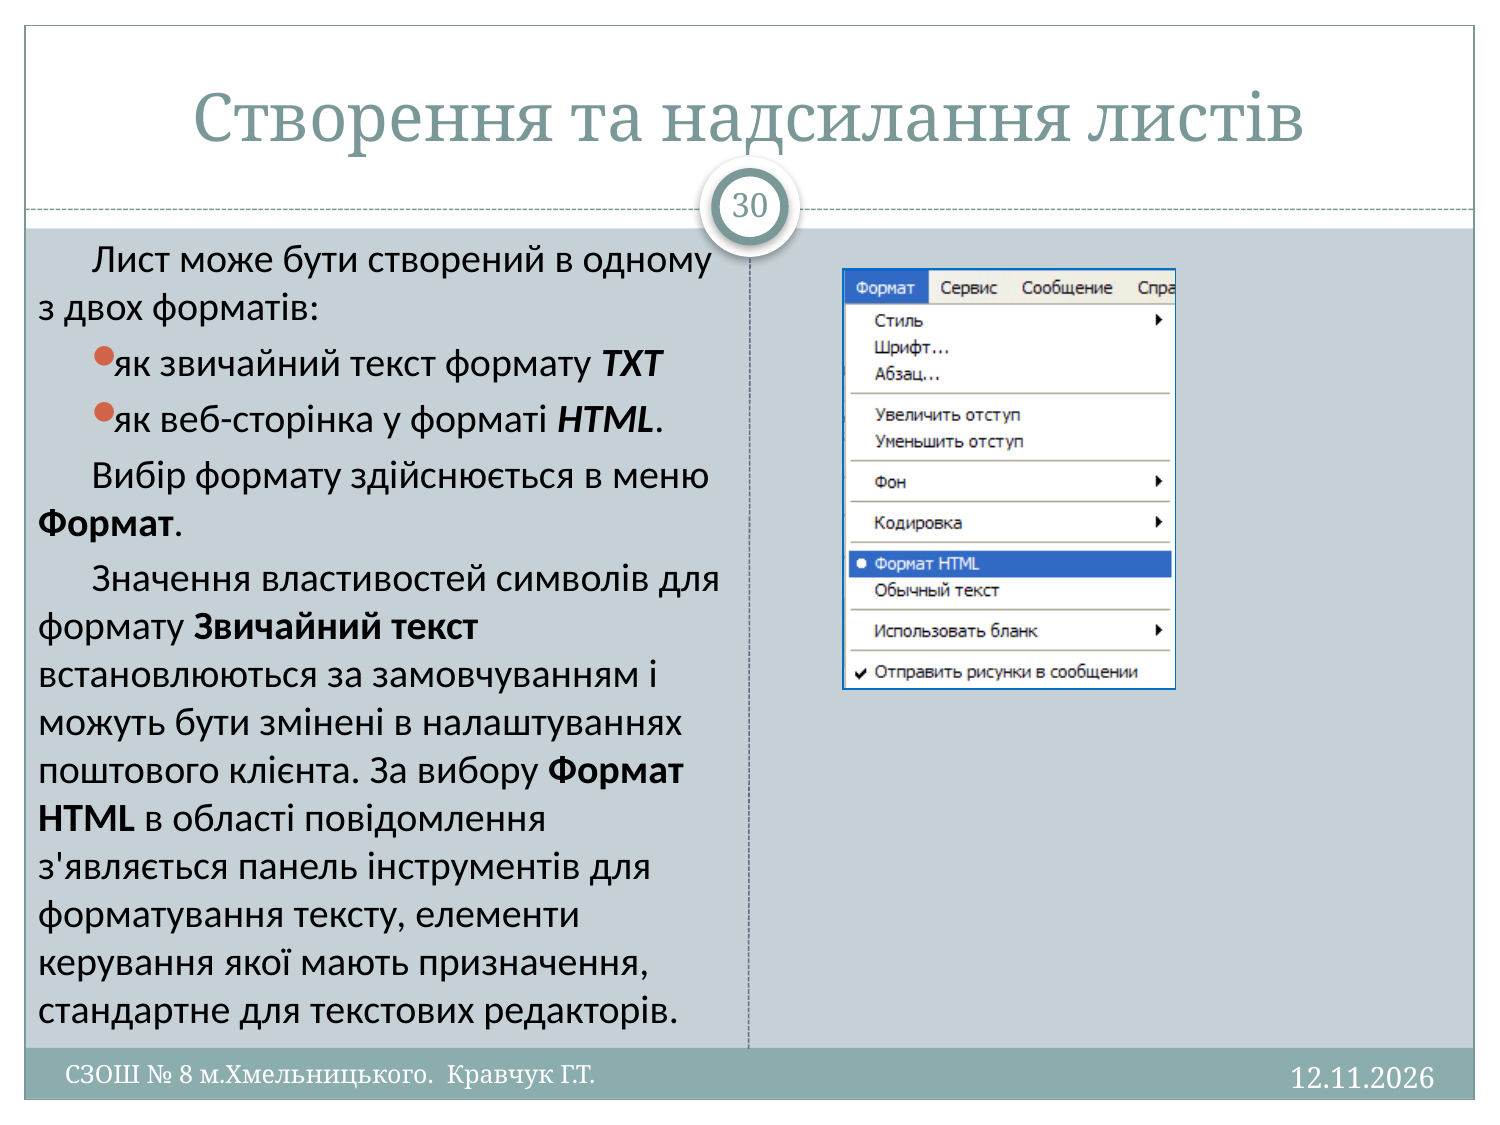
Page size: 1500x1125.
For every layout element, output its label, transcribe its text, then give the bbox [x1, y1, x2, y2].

footer СЗОШ № 8 м.Хмельницького. Кравчук Г.Т. [50, 1055, 638, 1112]
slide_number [950, 1051, 1450, 1112]
title Створення та надсилання листів [49, 37, 1450, 162]
slide_number 30 [712, 170, 788, 243]
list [843, 269, 1176, 689]
list Лист може бути створений в одному з двох форматів: як звичайний текст формату ТХТ як веб-сторінка у форматі HTML. Вибір формату здійснюється в меню Формат. Значення властивостей символів для формату Звичайний текст встановлюються за замовчуванням і можуть бути змінені в налаштуваннях поштового клієнта. За вибору Формат HTML в області повідомлення з'являється панель інструментів для форматування тексту, елементи керування якої мають призначення, стандартне для текстових редакторів. [23, 224, 750, 1055]
